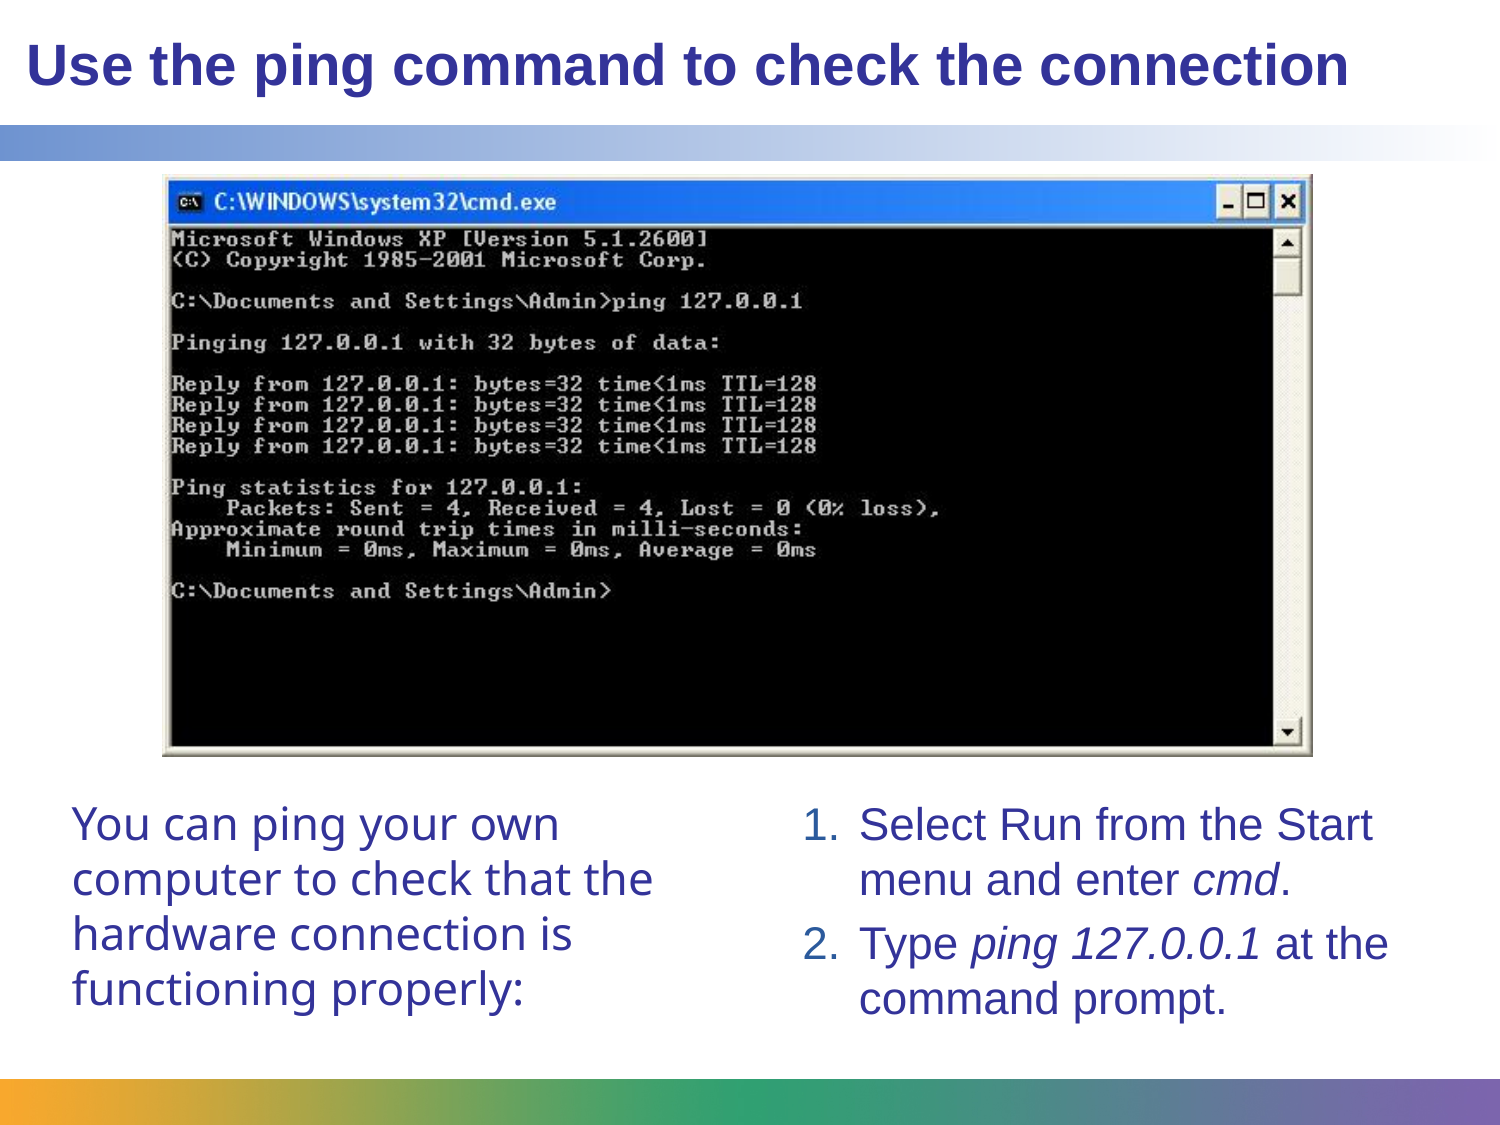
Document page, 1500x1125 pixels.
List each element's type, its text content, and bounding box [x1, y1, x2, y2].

picture [0, 1079, 1500, 1125]
text_box You can ping your own computer to check that the hardware connection is functioning properly: [0, 787, 725, 1023]
picture [162, 174, 1313, 757]
text_box Select Run from the Start menu and enter cmd. Type ping 127.0.0.1 at the command prompt. [787, 787, 1425, 1075]
title Use the ping command to check the connection [11, 0, 1500, 126]
